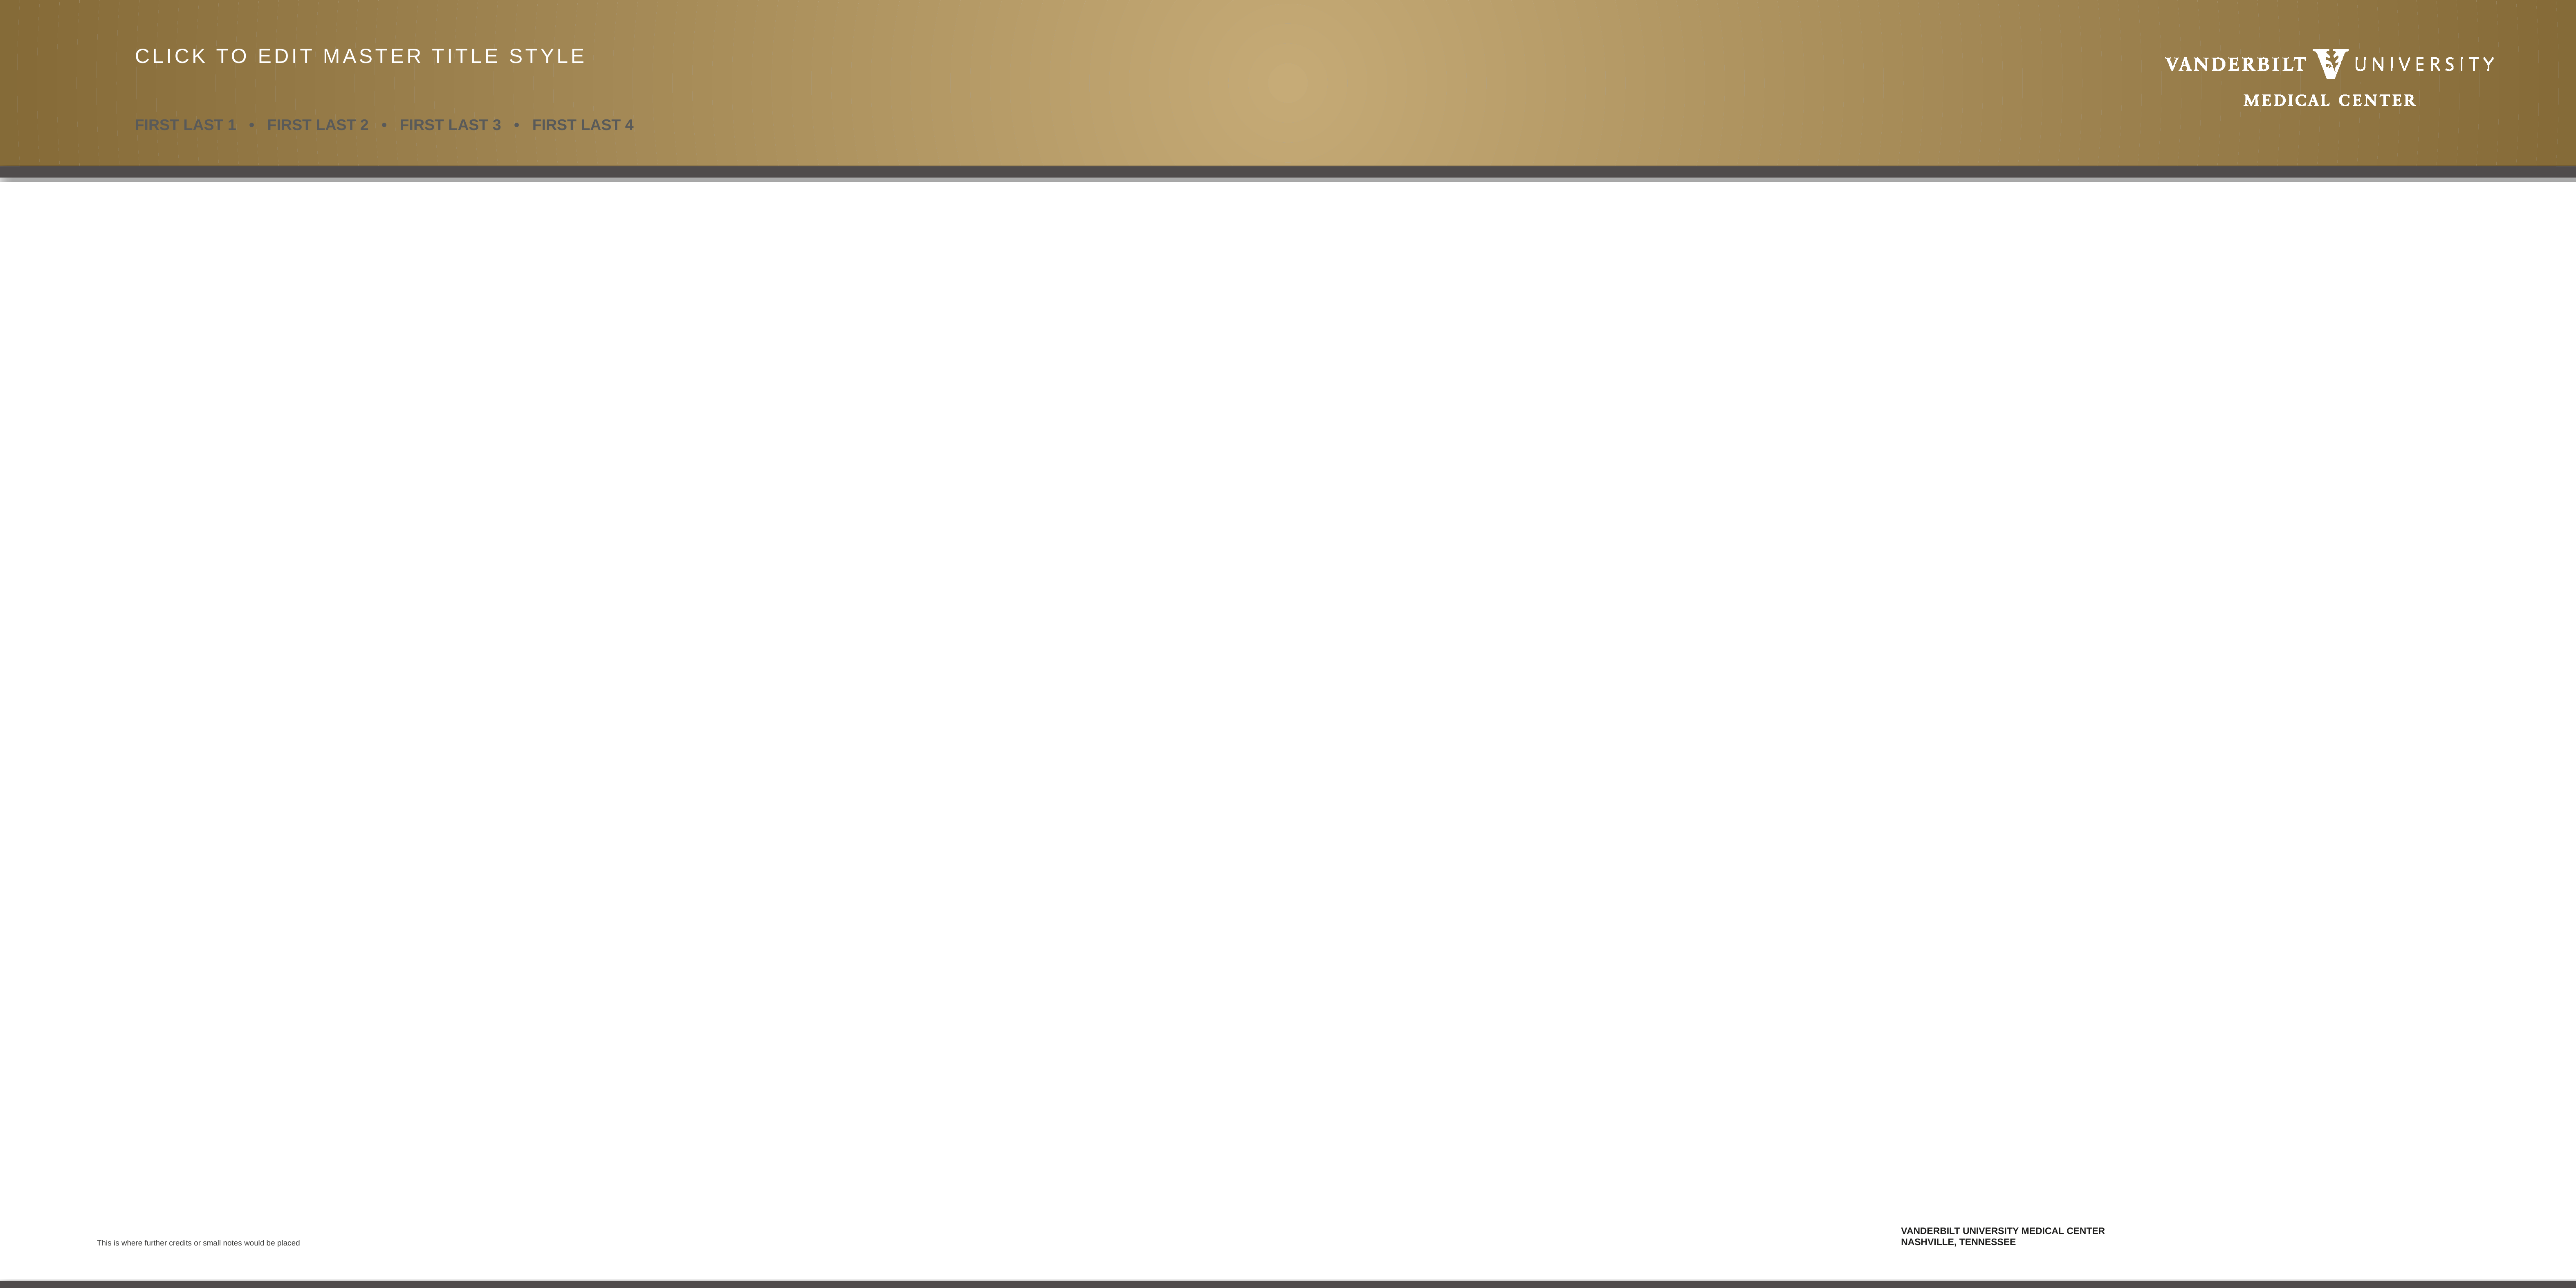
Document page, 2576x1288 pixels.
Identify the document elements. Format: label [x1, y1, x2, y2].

picture [2165, 49, 2494, 106]
